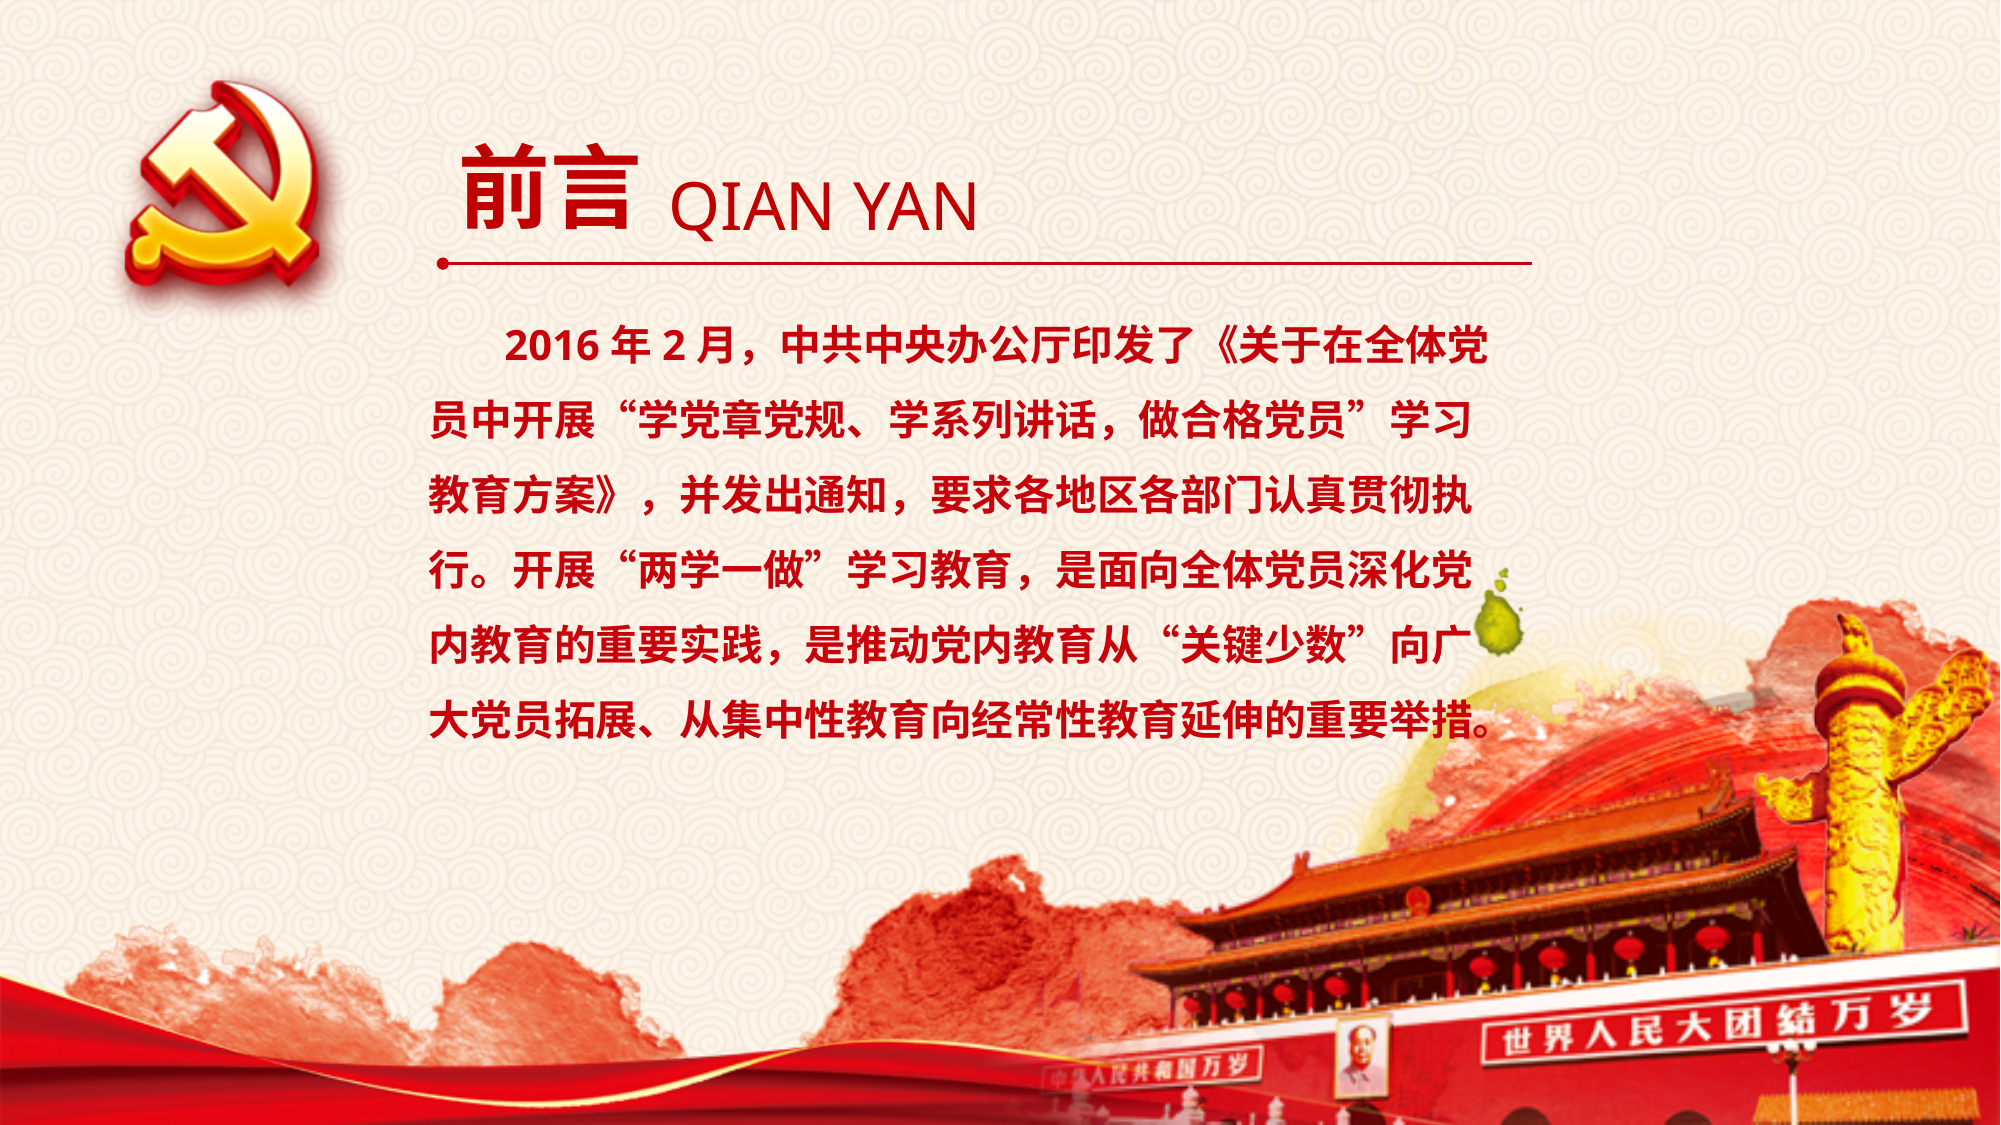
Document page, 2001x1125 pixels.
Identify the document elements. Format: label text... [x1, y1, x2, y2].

text_box 前言 [443, 122, 658, 248]
text_box QIAN YAN [653, 156, 997, 251]
text_box 2016年2月，中共中央办公厅印发了《关于在全体党员中开展“学党章党规、学系列讲话，做合格党员”学习教育方案》，并发出通知，要求各地区各部门认真贯彻执行。开展“两学一做”学习教育，是面向全体党员深化党内教育的重要实践，是推动党内教育从“关键少数”向广大党员拓展、从集中性教育向经常性教育延伸的重要举措。 [414, 286, 1513, 497]
picture [0, 0, 2001, 1125]
